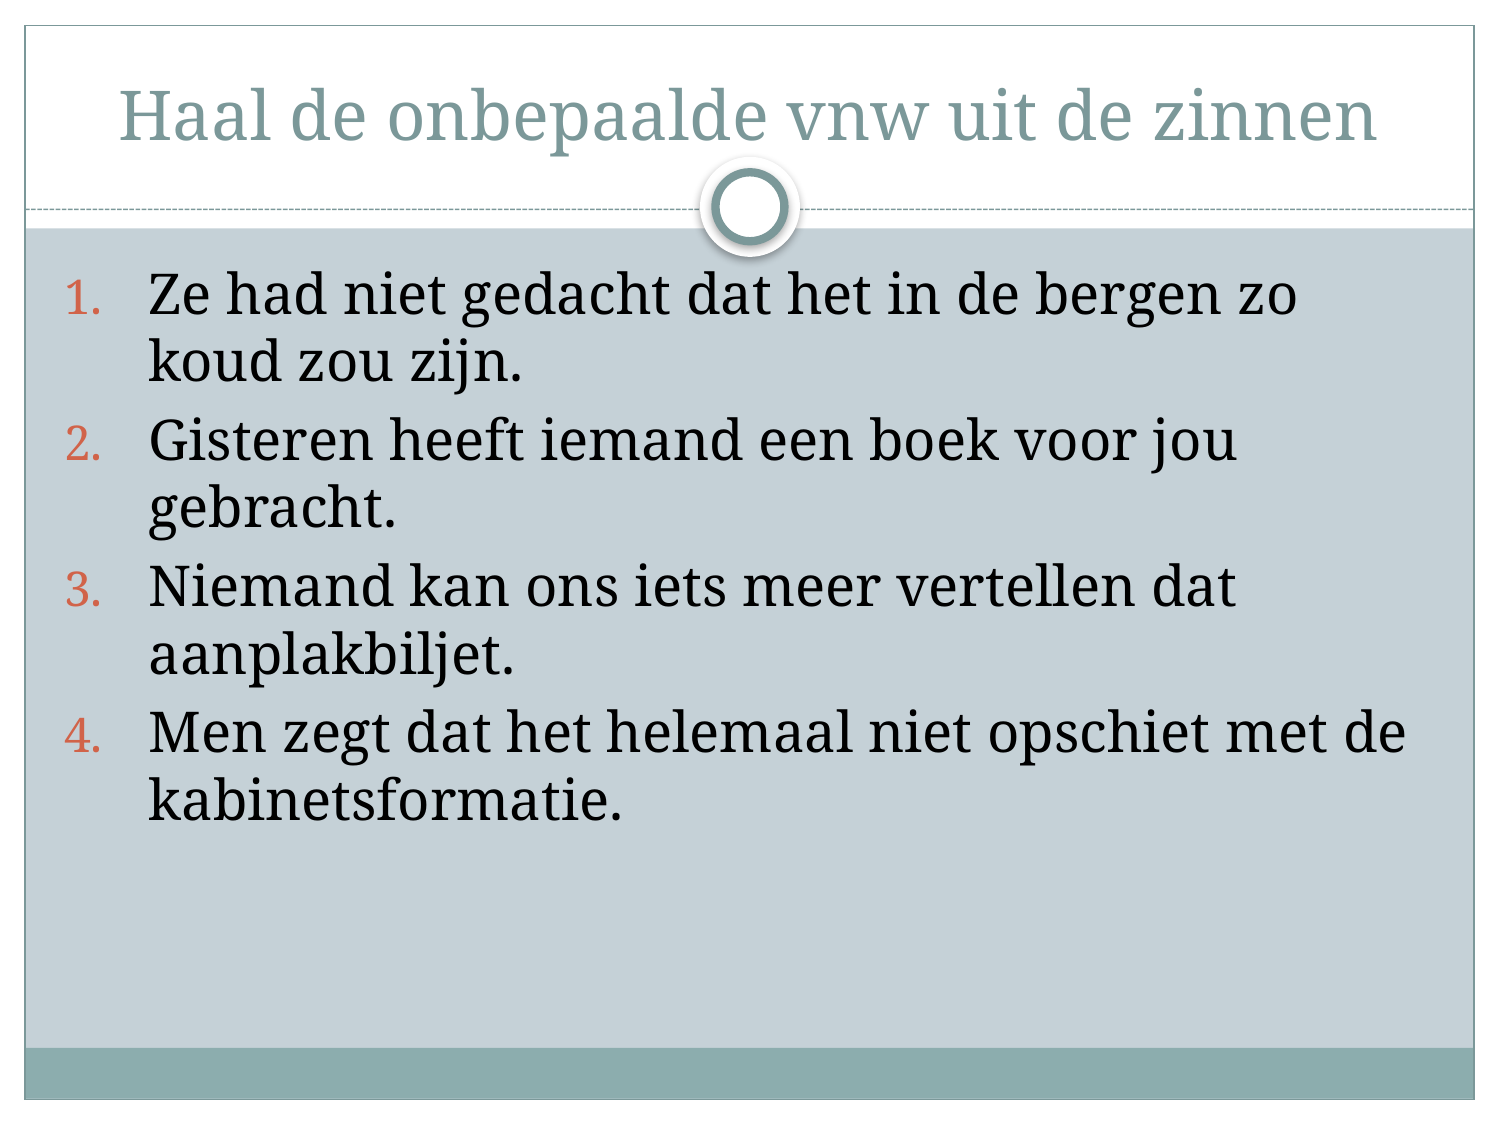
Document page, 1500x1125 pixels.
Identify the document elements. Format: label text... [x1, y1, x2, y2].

title Haal de onbepaalde vnw uit de zinnen [49, 37, 1450, 162]
list Ze had niet gedacht dat het in de bergen zo koud zou zijn. Gisteren heeft iemand een boek voor jou gebracht. Niemand kan ons iets meer vertellen dat aanplakbiljet. Men zegt dat het helemaal niet opschiet met de kabinetsformatie. [49, 250, 1445, 1001]
